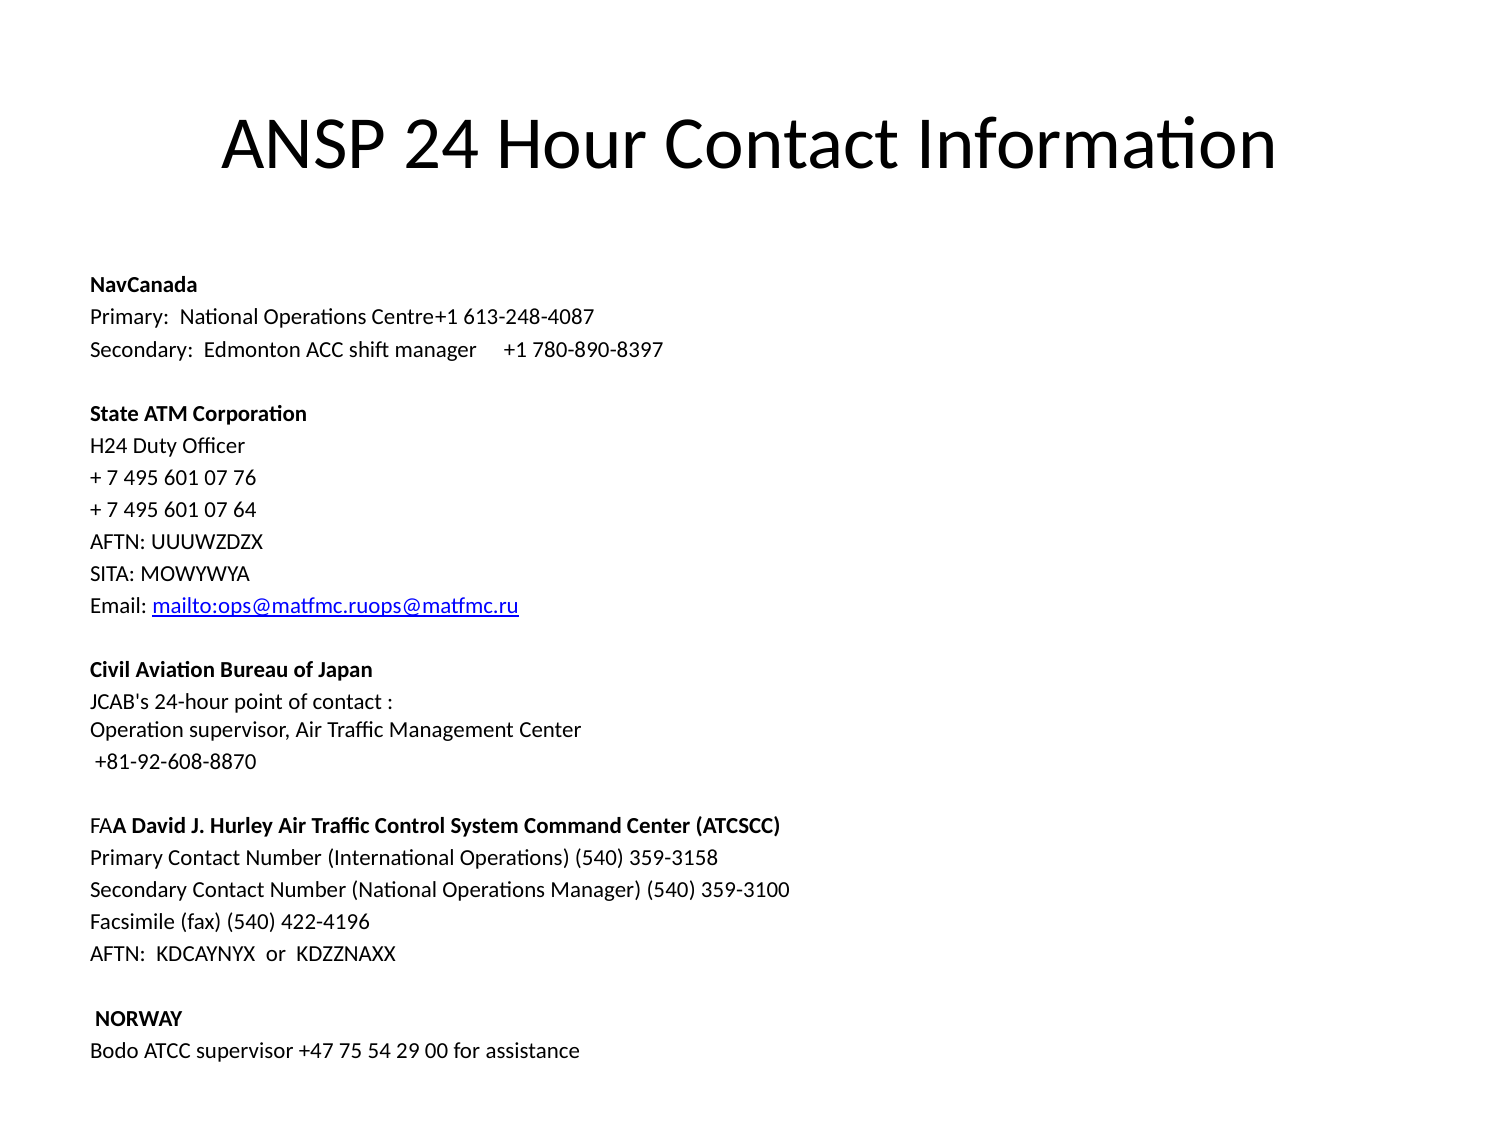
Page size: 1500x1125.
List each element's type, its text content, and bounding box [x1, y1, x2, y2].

title ANSP 24 Hour Contact Information [75, 45, 1425, 233]
list NavCanada Primary: National Operations Centre +1 613-248-4087 Secondary: Edmonton ACC shift manager +1 780-890-8397 State ATM Corporation H24 Duty Officer + 7 495 601 07 76 + 7 495 601 07 64 AFTN: UUUWZDZX SITA: MOWYWYA Email: mailto:ops@matfmc.ruops@matfmc.ru Civil Aviation Bureau of Japan JCAB's 24-hour point of contact : Operation supervisor, Air Traffic Management Center +81-92-608-8870 FAA David J. Hurley Air Traffic Control System Command Center (ATCSCC) Primary Contact Number (International Operations) (540) 359-3158 Secondary Contact Number (National Operations Manager) (540) 359-3100 Facsimile (fax) (540) 422-4196 AFTN: KDCAYNYX or KDZZNAXX NORWAY Bodo ATCC supervisor +47 75 54 29 00 for assistance [75, 262, 1425, 1100]
